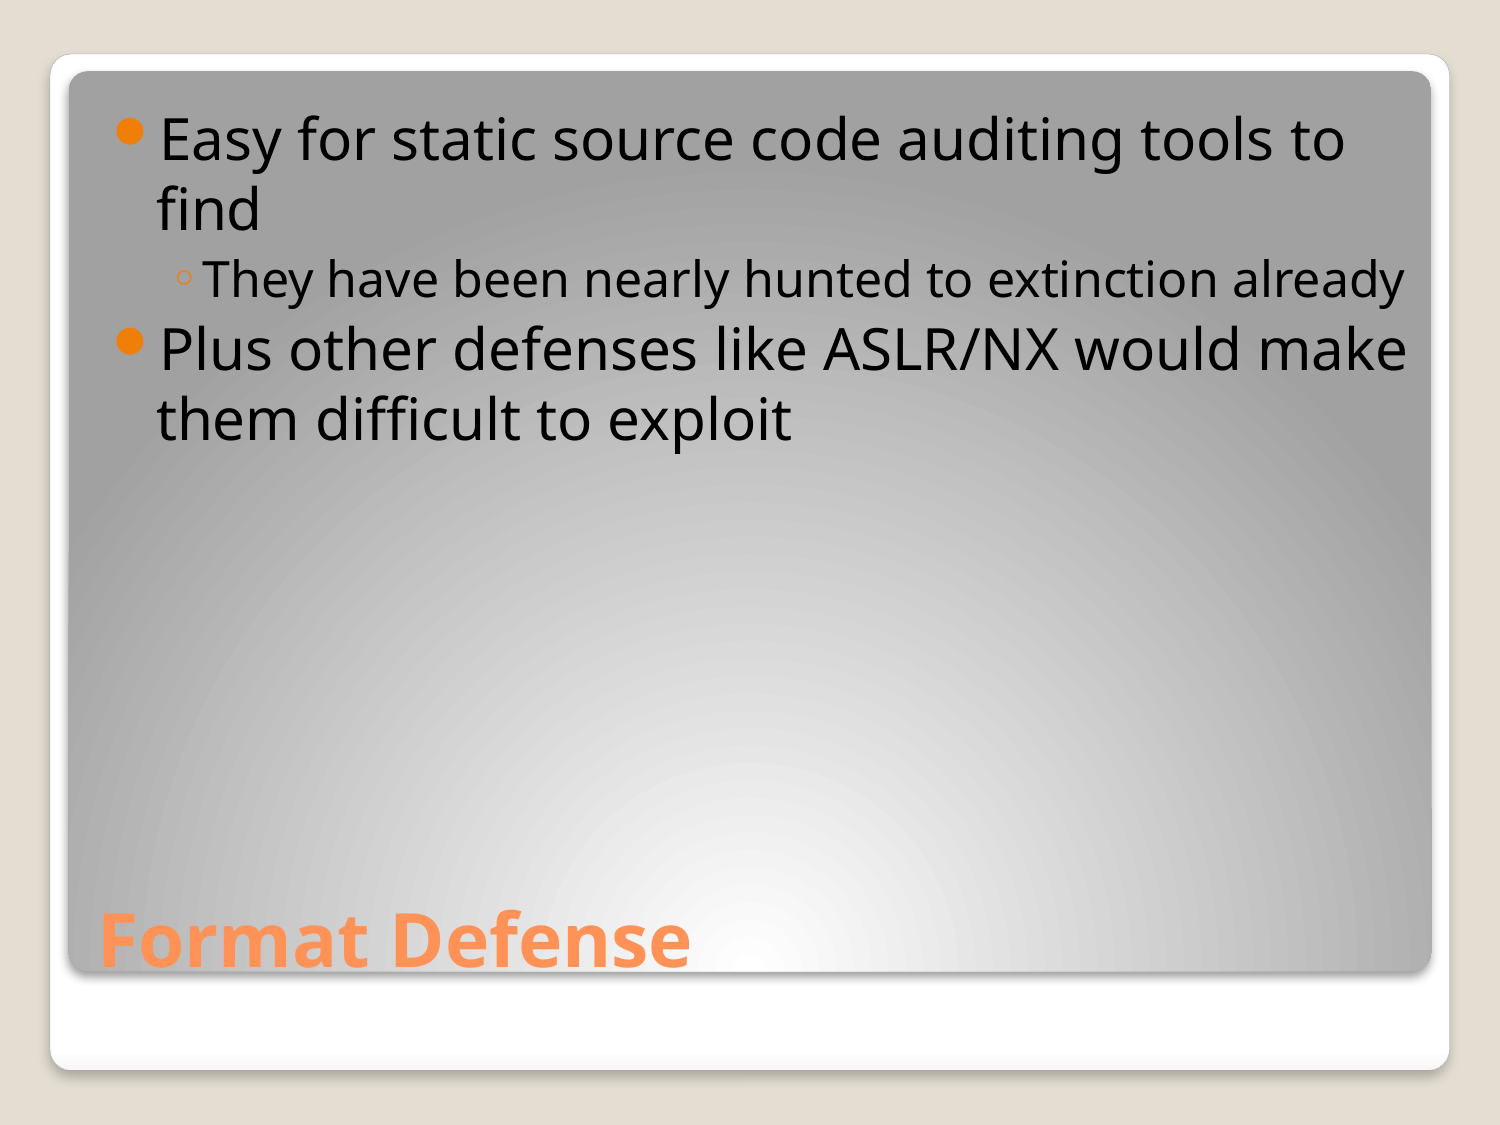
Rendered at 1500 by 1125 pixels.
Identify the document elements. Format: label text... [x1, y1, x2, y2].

list Easy for static source code auditing tools to find They have been nearly hunted to extinction already Plus other defenses like ASLR/NX would make them difficult to exploit [82, 86, 1425, 774]
title Format Defense [82, 817, 1425, 990]
